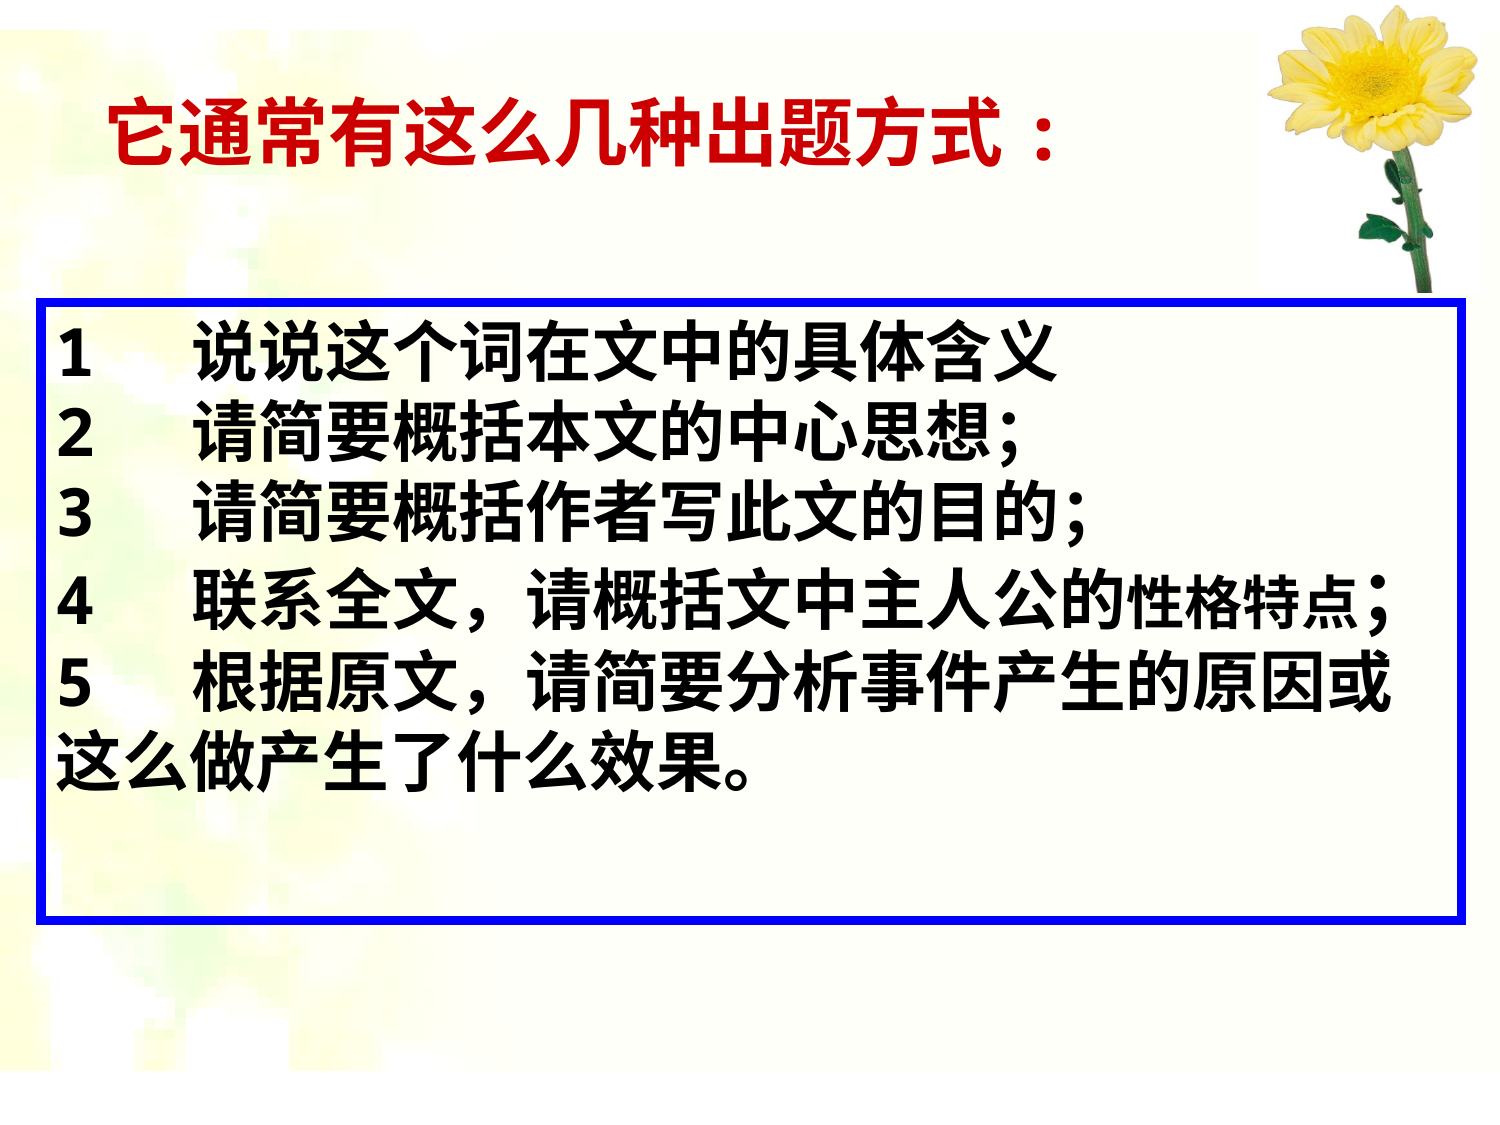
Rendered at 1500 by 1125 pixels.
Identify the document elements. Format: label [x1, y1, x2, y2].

list [0, 30, 1500, 1071]
picture [1259, 0, 1481, 294]
